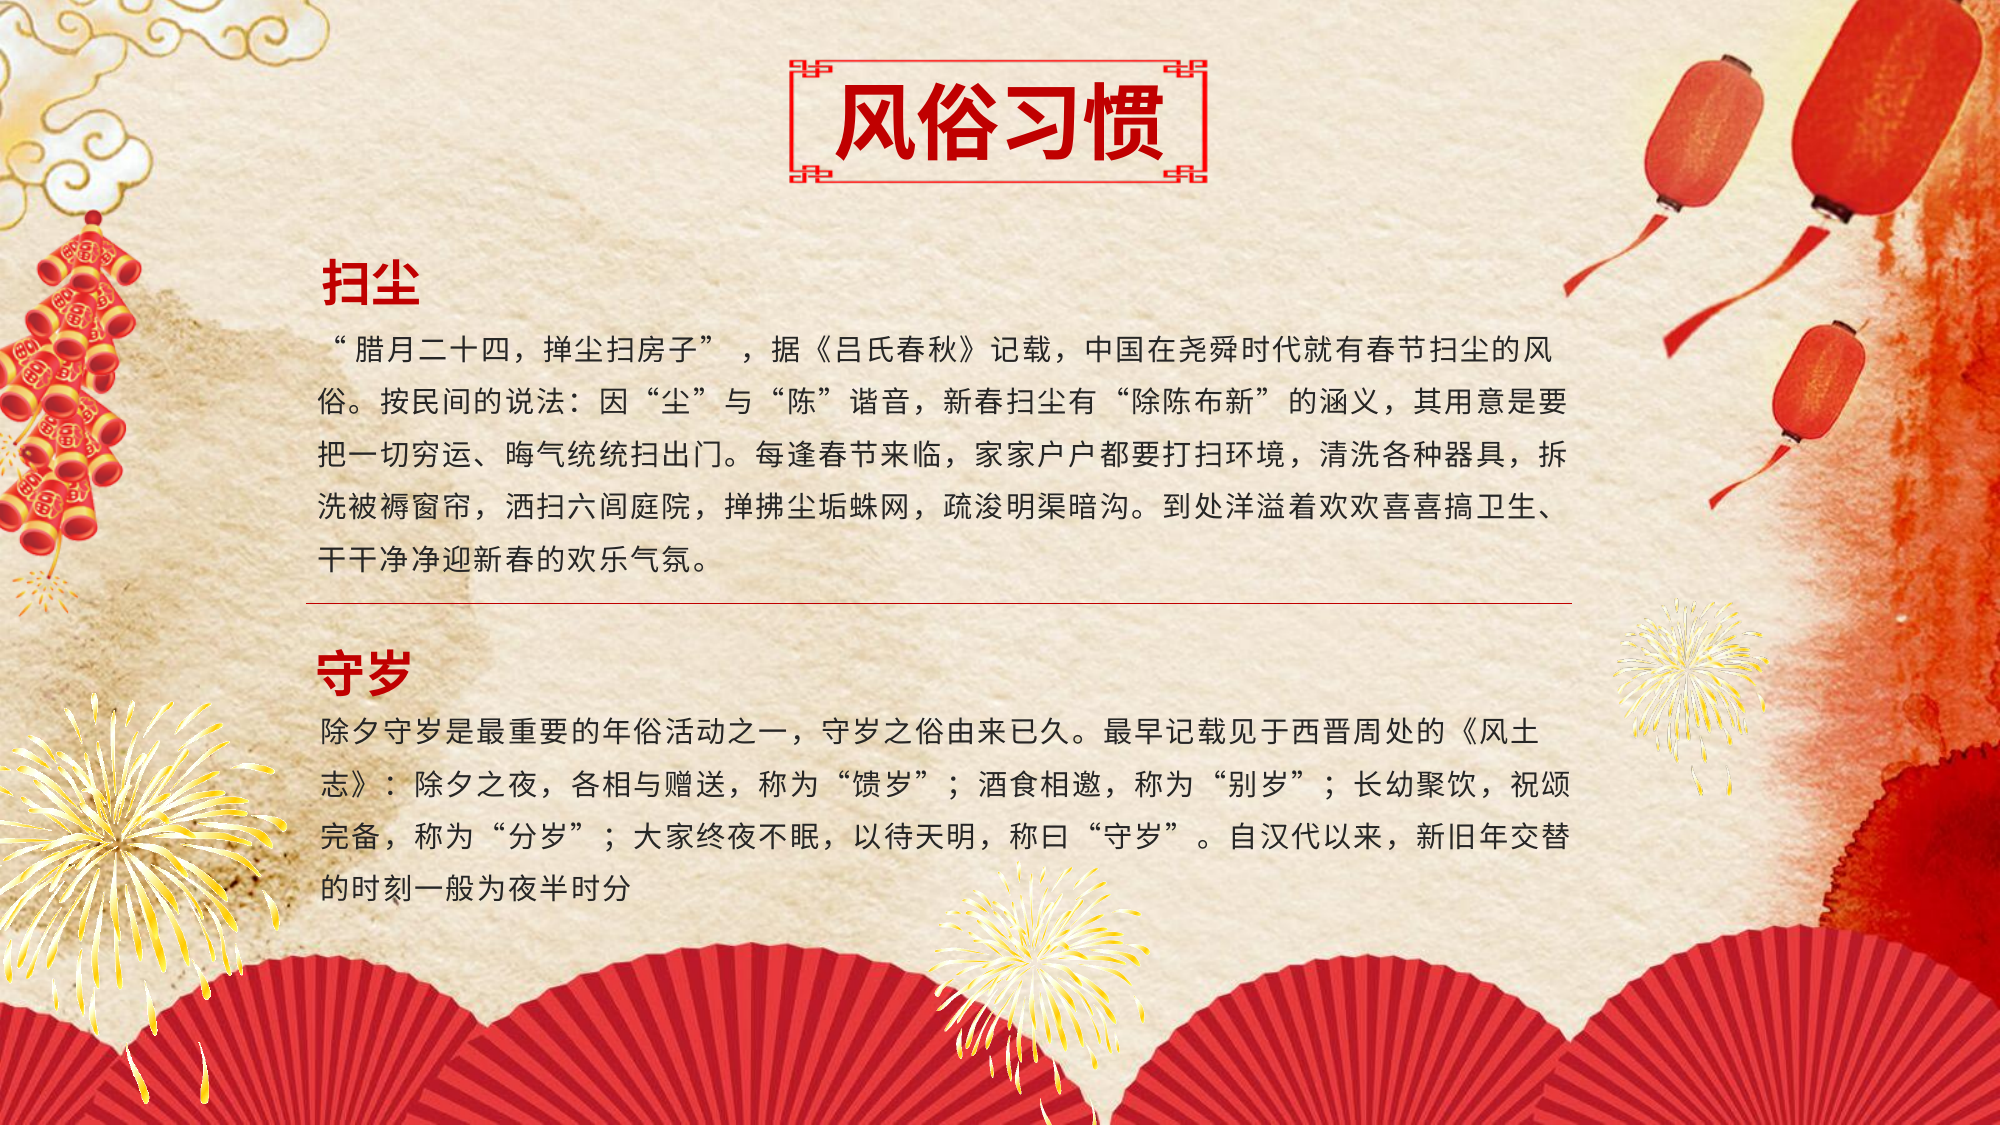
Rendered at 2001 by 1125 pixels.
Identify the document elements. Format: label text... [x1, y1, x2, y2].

text_box 除夕守岁是最重要的年俗活动之一，守岁之俗由来已久。最早记载见于西晋周处的《风土志》：除夕之夜，各相与赠送，称为“馈岁”；酒食相邀，称为“别岁”；长幼聚饮，祝颂完备，称为“分岁”；大家终夜不眠，以待天明，称曰“守岁”。自汉代以来，新旧年交替的时刻一般为夜半时分 [305, 688, 1598, 913]
text_box 扫尘 [306, 225, 437, 319]
text_box 守岁 [300, 617, 431, 710]
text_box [766, 34, 1234, 207]
picture [0, 0, 2000, 1125]
text_box “腊月二十四，掸尘扫房子” ，据《吕氏春秋》记载，中国在尧舜时代就有春节扫尘的风俗。按民间的说法：因“尘”与“陈”谐音，新春扫尘有“除陈布新”的涵义，其用意是要把一切穷运、晦气统统扫出门。每逢春节来临，家家户户都要打扫环境，清洗各种器具，拆洗被褥窗帘，洒扫六闾庭院，掸拂尘垢蛛网，疏浚明渠暗沟。到处洋溢着欢欢喜喜搞卫生、干干净净迎新春的欢乐气氛。 [302, 306, 1595, 584]
